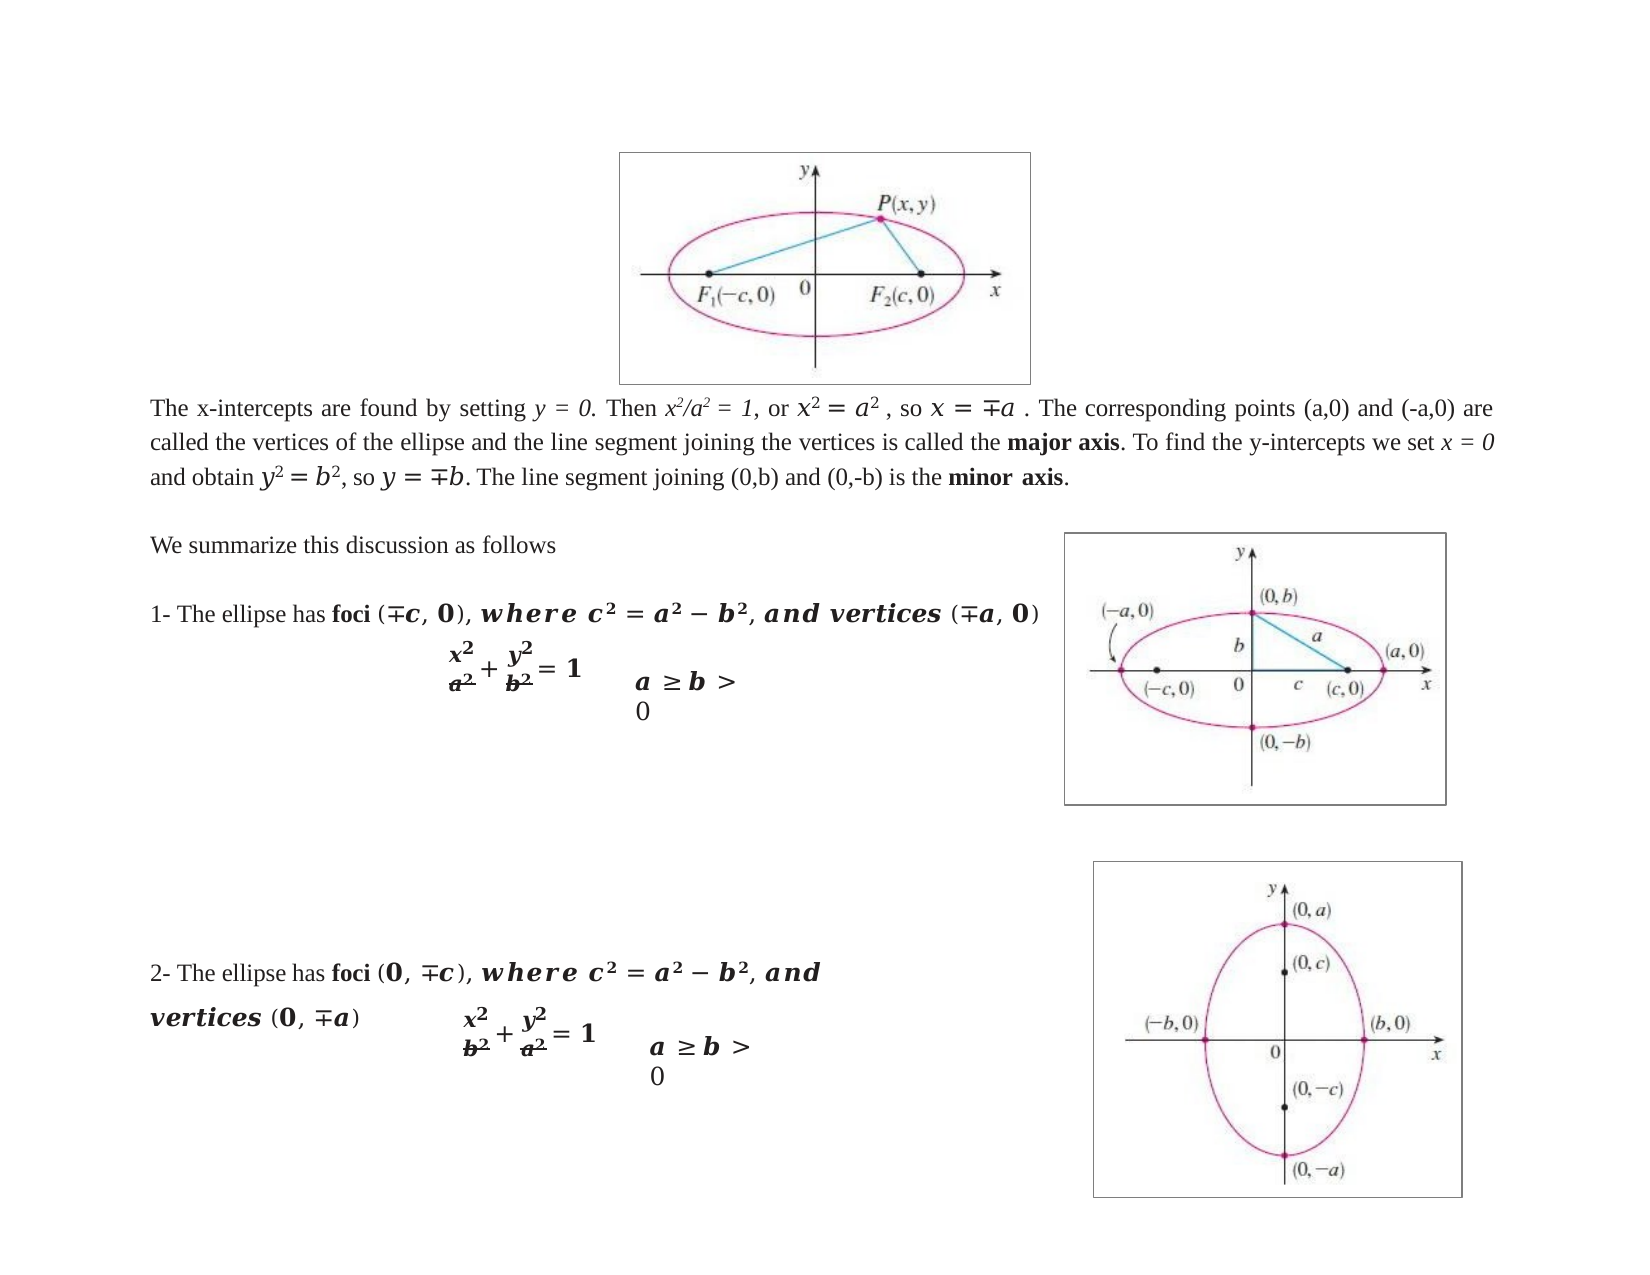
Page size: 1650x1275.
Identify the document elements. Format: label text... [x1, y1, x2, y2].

text_box [1093, 861, 1463, 1198]
text_box The x-intercepts are found by setting y = 0. Then x2/a2 = 1, or 𝑥2 = 𝑎2 , so 𝑥 = ∓𝑎 . The corresponding points (a,0) and (-a,0) are called the vertices of the ellipse and the line segment joining the vertices is called the major axis. To find the y-intercepts we set x = 0 and obtain 𝑦2 = 𝑏2, so 𝑦 = ∓𝑏. The line segment joining (0,b) and (0,-b) is the minor axis. We summarize this discussion as follows 1- The ellipse has foci (∓𝒄, 𝟎), 𝒘𝒉𝒆𝒓𝒆 𝒄𝟐 = 𝒂𝟐 − 𝒃𝟐, 𝒂𝒏𝒅 𝒗𝒆𝒓𝒕𝒊𝒄𝒆𝒔 (∓𝒂, 𝟎) [147, 384, 1503, 630]
text_box 𝒂 ≥ 𝒃 > 0 [647, 1028, 762, 1091]
text_box [1064, 533, 1446, 806]
text_box 𝒙𝟐 𝒚𝟐 𝒂𝟐 + 𝒃𝟐 = 𝟏 [446, 635, 583, 696]
text_box 2- The ellipse has foci (𝟎, ∓𝒄), 𝒘𝒉𝒆𝒓𝒆 𝒄𝟐 = 𝒂𝟐 − 𝒃𝟐, 𝒂𝒏𝒅 𝒗𝒆𝒓𝒕𝒊𝒄𝒆𝒔 (𝟎, ∓𝒂) [147, 941, 937, 1034]
text_box [619, 152, 1031, 385]
text_box 𝒂 ≥ 𝒃 > 0 [633, 663, 747, 726]
text_box 𝒙𝟐 𝒚𝟐 𝒃𝟐 + 𝒂𝟐 = 𝟏 [461, 1000, 597, 1061]
